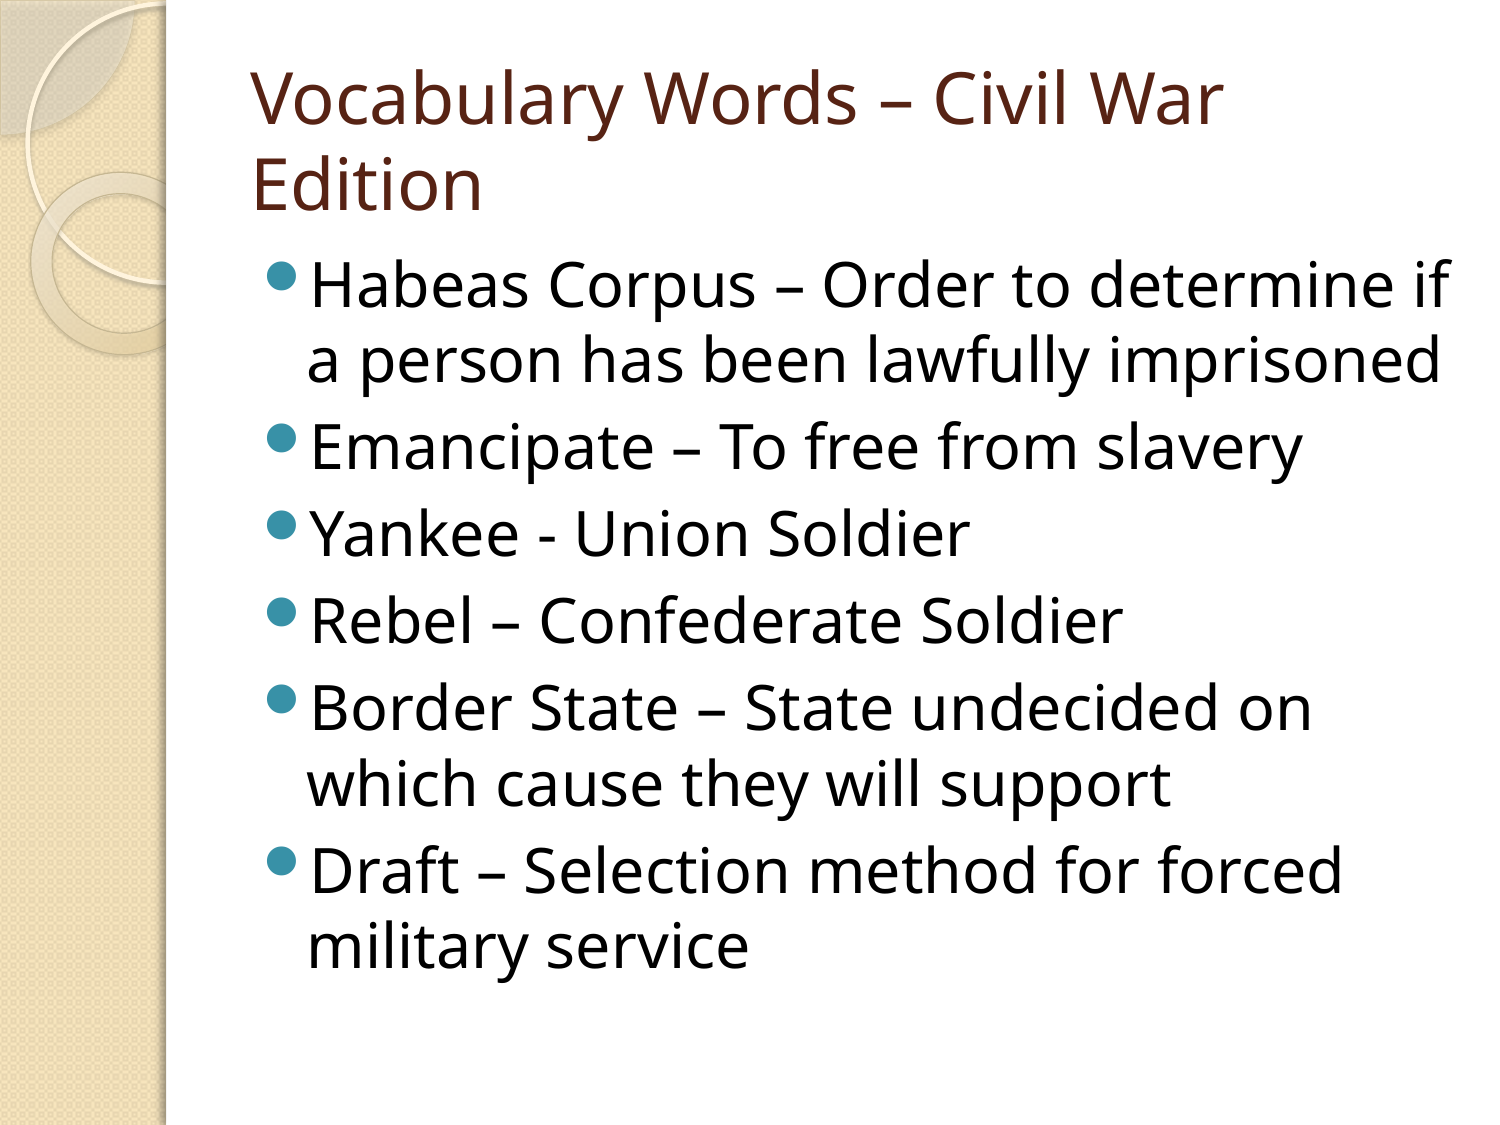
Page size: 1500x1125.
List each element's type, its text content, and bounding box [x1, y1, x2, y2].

title Vocabulary Words – Civil War Edition [235, 45, 1466, 233]
list Habeas Corpus – Order to determine if a person has been lawfully imprisoned Emancipate – To free from slavery Yankee - Union Soldier Rebel – Confederate Soldier Border State – State undecided on which cause they will support Draft – Selection method for forced military service [235, 237, 1466, 1025]
